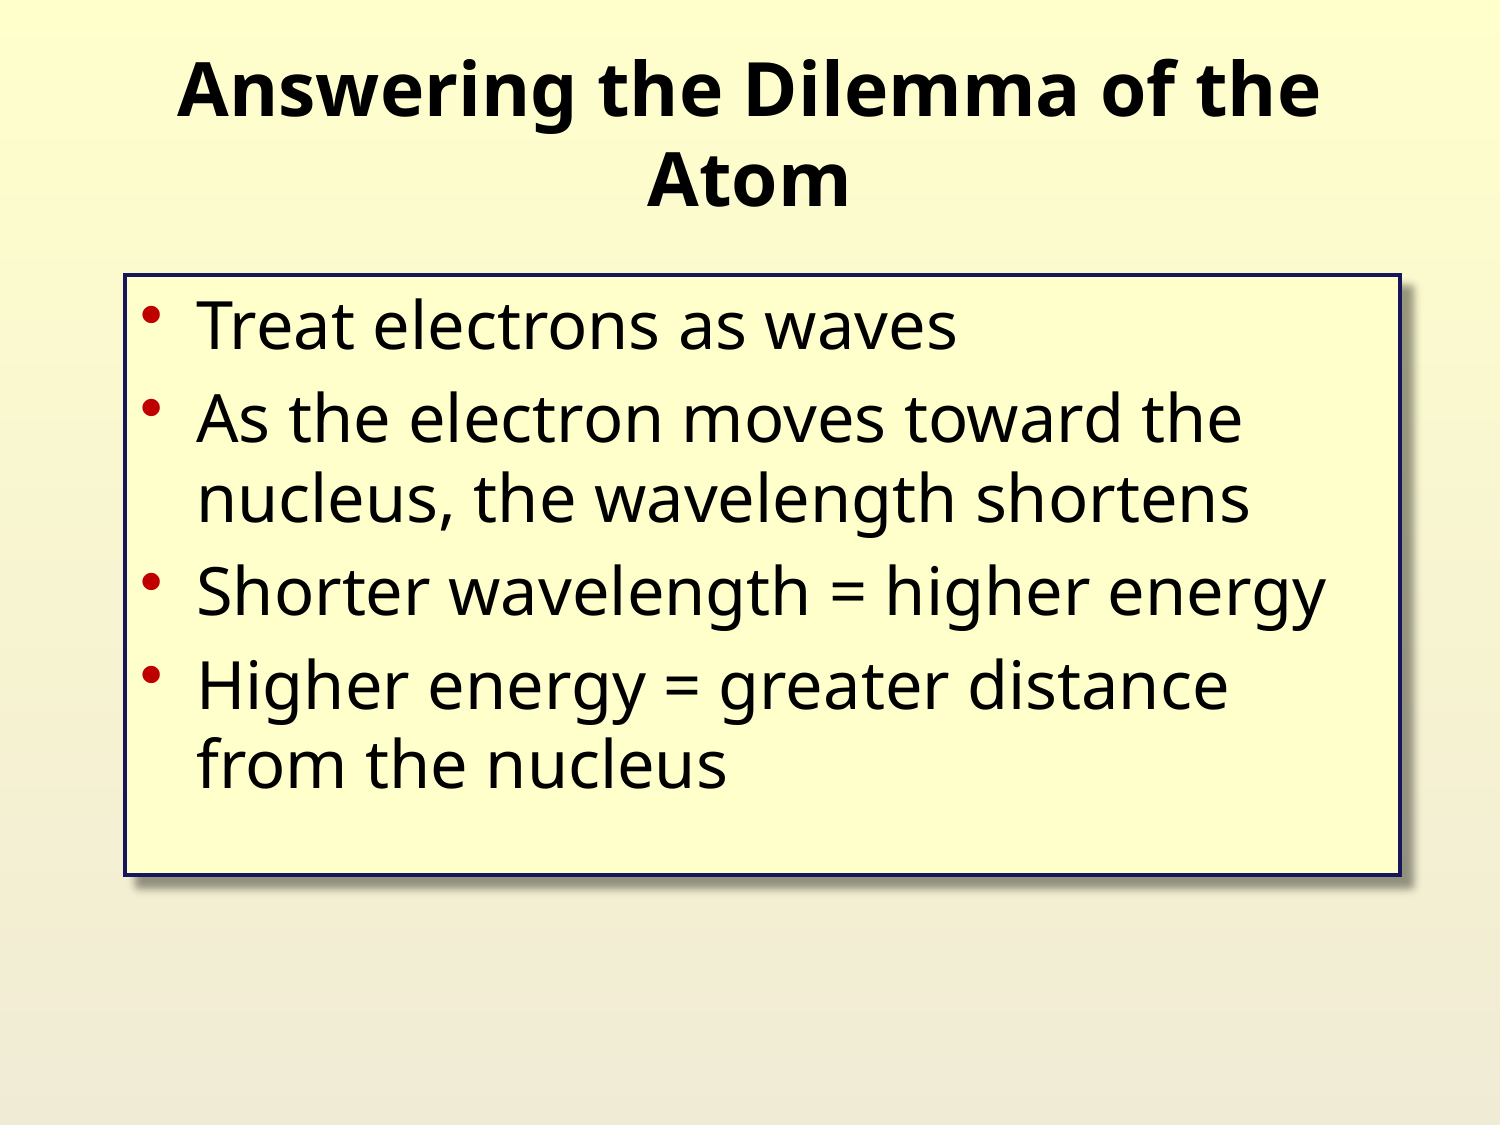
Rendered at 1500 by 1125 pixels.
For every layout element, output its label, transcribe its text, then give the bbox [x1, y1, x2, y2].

title Answering the Dilemma of the Atom [112, 37, 1388, 226]
list Treat electrons as waves As the electron moves toward the nucleus, the wavelength shortens Shorter wavelength = higher energy Higher energy = greater distance from the nucleus [124, 274, 1401, 876]
